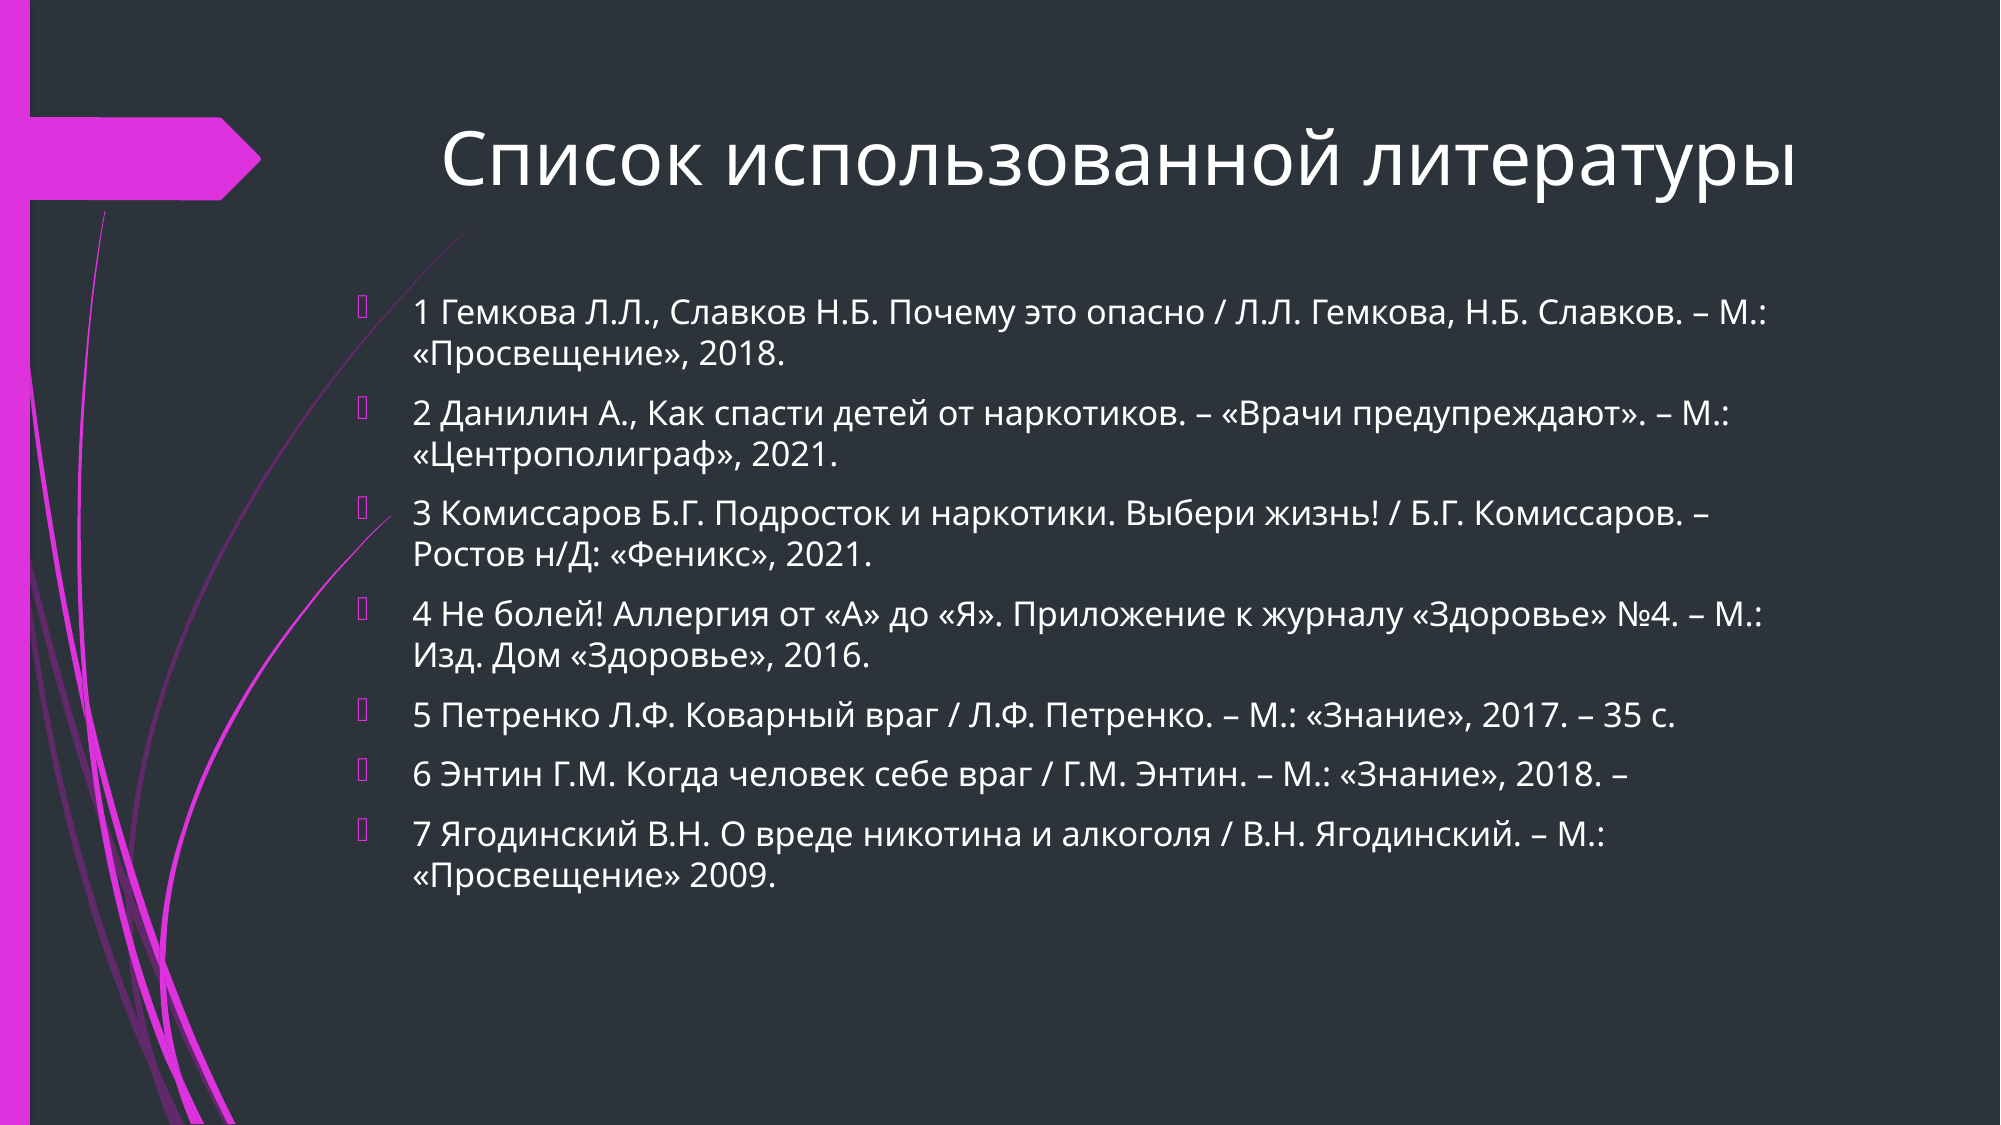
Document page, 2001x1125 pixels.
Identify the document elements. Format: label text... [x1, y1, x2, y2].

title Список использованной литературы [425, 102, 1888, 313]
list 1 Гемкова Л.Л., Славков Н.Б. Почему это опасно / Л.Л. Гемкова, Н.Б. Славков. – М.: «Просвещение», 2018. 2 Данилин А., Как спасти детей от наркотиков. – «Врачи предупреждают». – М.: «Центрополиграф», 2021. 3 Комиссаров Б.Г. Подросток и наркотики. Выбери жизнь! / Б.Г. Комиссаров. – Ростов н/Д: «Феникс», 2021. 4 Не болей! Аллергия от «А» до «Я». Приложение к журналу «Здоровье» №4. – М.: Изд. Дом «Здоровье», 2016. 5 Петренко Л.Ф. Коварный враг / Л.Ф. Петренко. – М.: «Знание», 2017. – 35 с. 6 Энтин Г.М. Когда человек себе враг / Г.М. Энтин. – М.: «Знание», 2018. – 7 Ягодинский В.Н. О вреде никотина и алкоголя / В.Н. Ягодинский. – М.: «Просвещение» 2009. [341, 282, 1805, 903]
